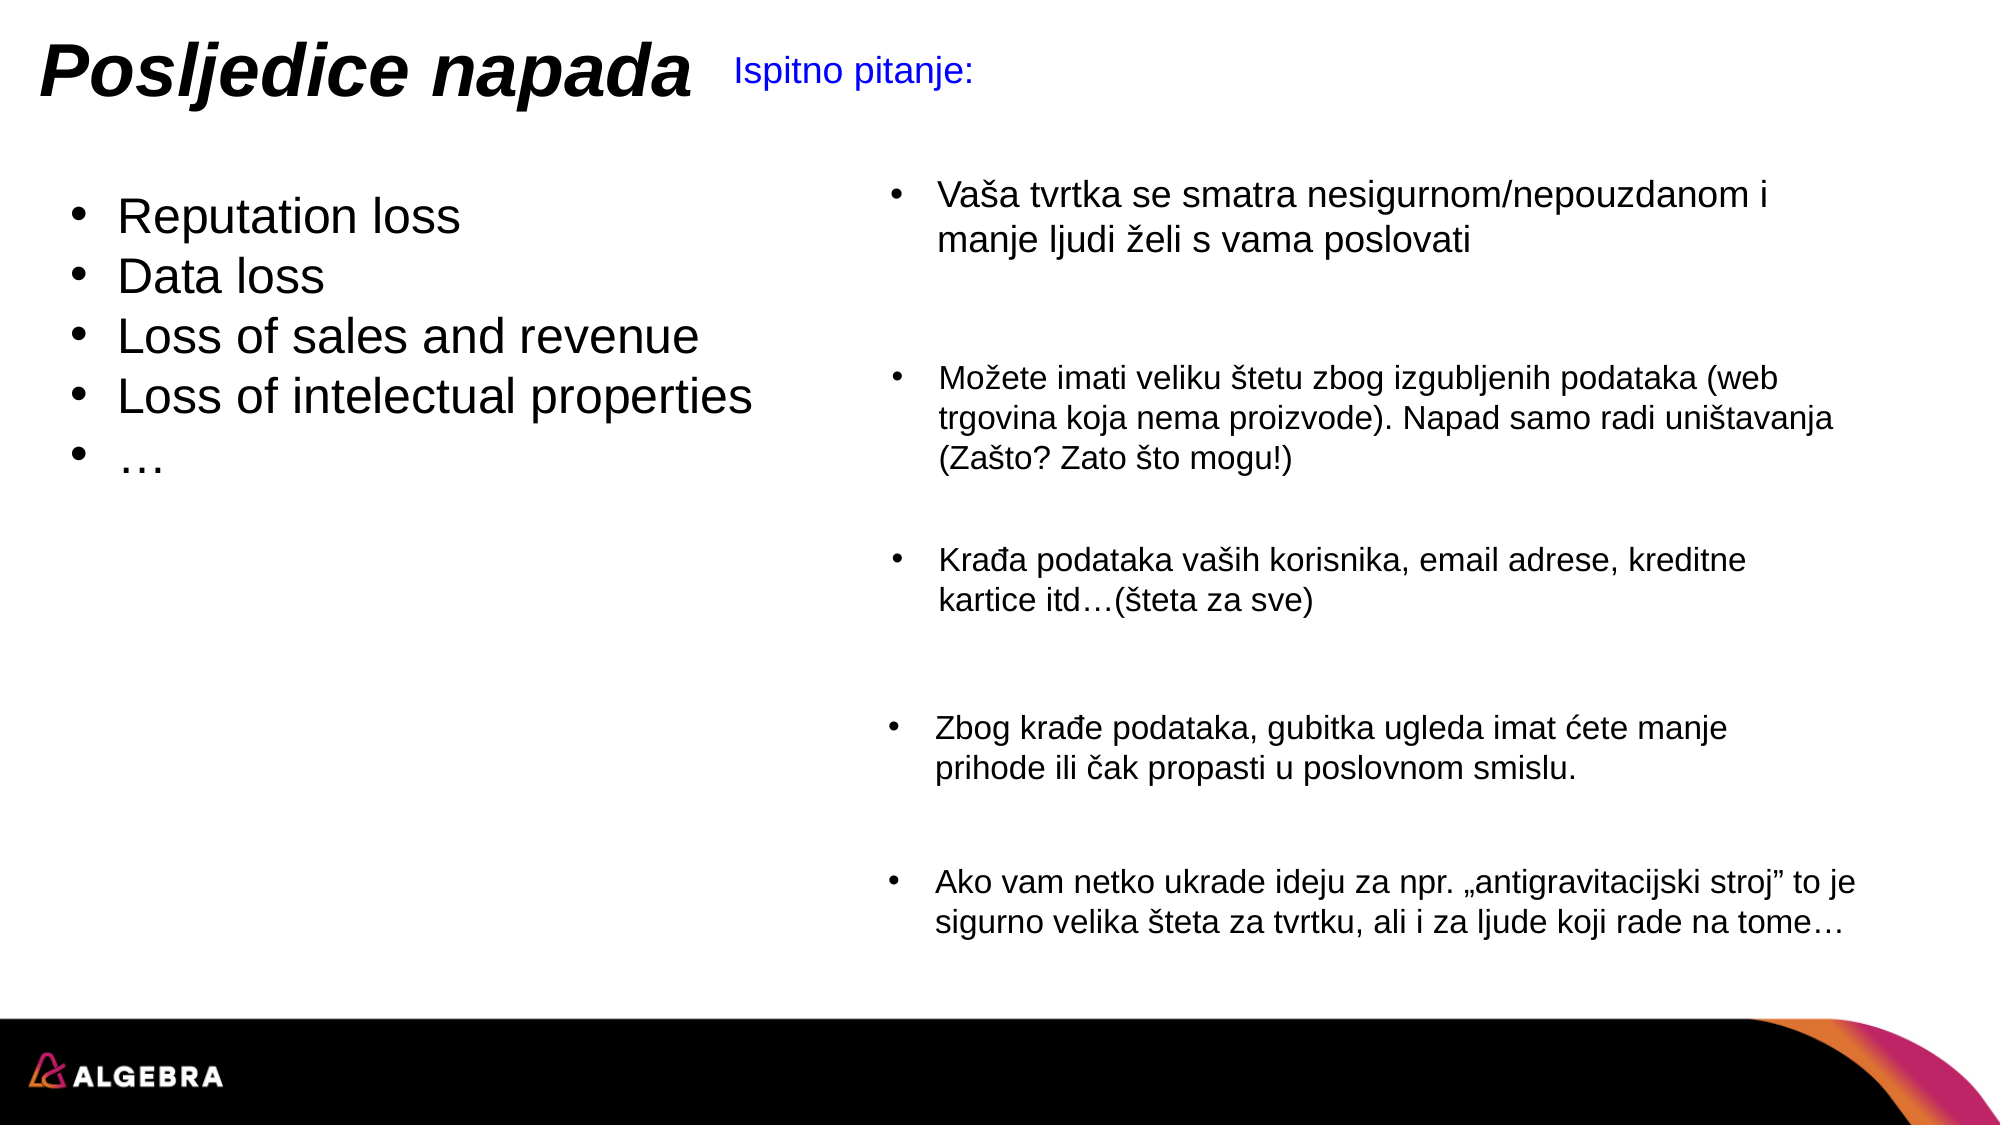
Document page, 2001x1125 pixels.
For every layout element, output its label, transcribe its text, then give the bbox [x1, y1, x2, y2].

text_box Vaša tvrtka se smatra nesigurnom/nepouzdanom i manje ljudi želi s vama poslovati [875, 163, 1857, 268]
text_box Ispitno pitanje: [718, 38, 1000, 99]
title Posljedice napada [39, 23, 1989, 200]
text_box Možete imati veliku štetu zbog izgubljenih podataka (web trgovina koja nema proizvode). Napad samo radi uništavanja (Zašto? Zato što mogu!) [876, 349, 1866, 484]
picture [0, 0, 2001, 1125]
text_box Zbog krađe podataka, gubitka ugleda imat ćete manje prihode ili čak propasti u poslovnom smislu. [873, 698, 1863, 794]
text_box Ako vam netko ukrade ideju za npr. „antigravitacijski stroj” to je sigurno velika šteta za tvrtku, ali i za ljude koji rade na tome… [873, 852, 1912, 948]
text_box Reputation loss Data loss Loss of sales and revenue Loss of intelectual properties … [55, 175, 815, 491]
text_box Krađa podataka vaših korisnika, email adrese, kreditne kartice itd…(šteta za sve) [876, 530, 1866, 626]
